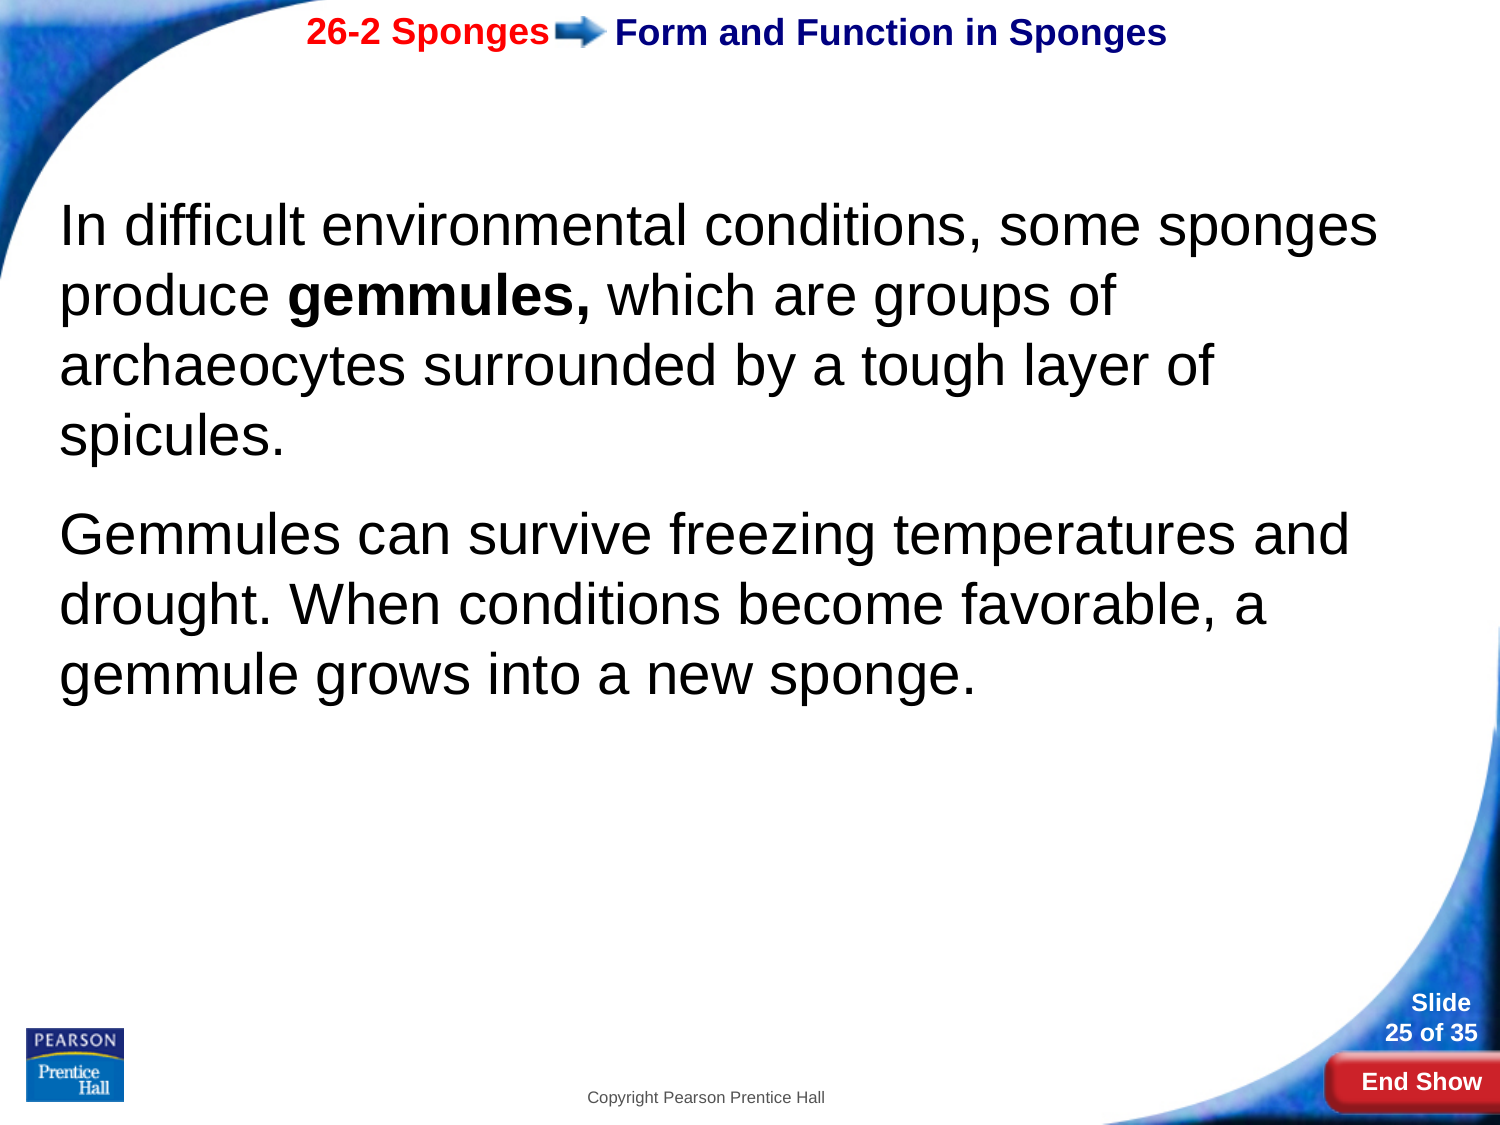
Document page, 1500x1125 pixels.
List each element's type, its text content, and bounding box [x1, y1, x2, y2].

title Form and Function in Sponges [599, 0, 1269, 76]
picture [0, 0, 1500, 1125]
footer Copyright Pearson Prentice Hall [468, 1078, 945, 1105]
list In difficult environmental conditions, some sponges produce gemmules, which are groups of archaeocytes surrounded by a tough layer of spicules. Gemmules can survive freezing temperatures and drought. When conditions become favorable, a gemmule grows into a new sponge. [44, 179, 1463, 976]
